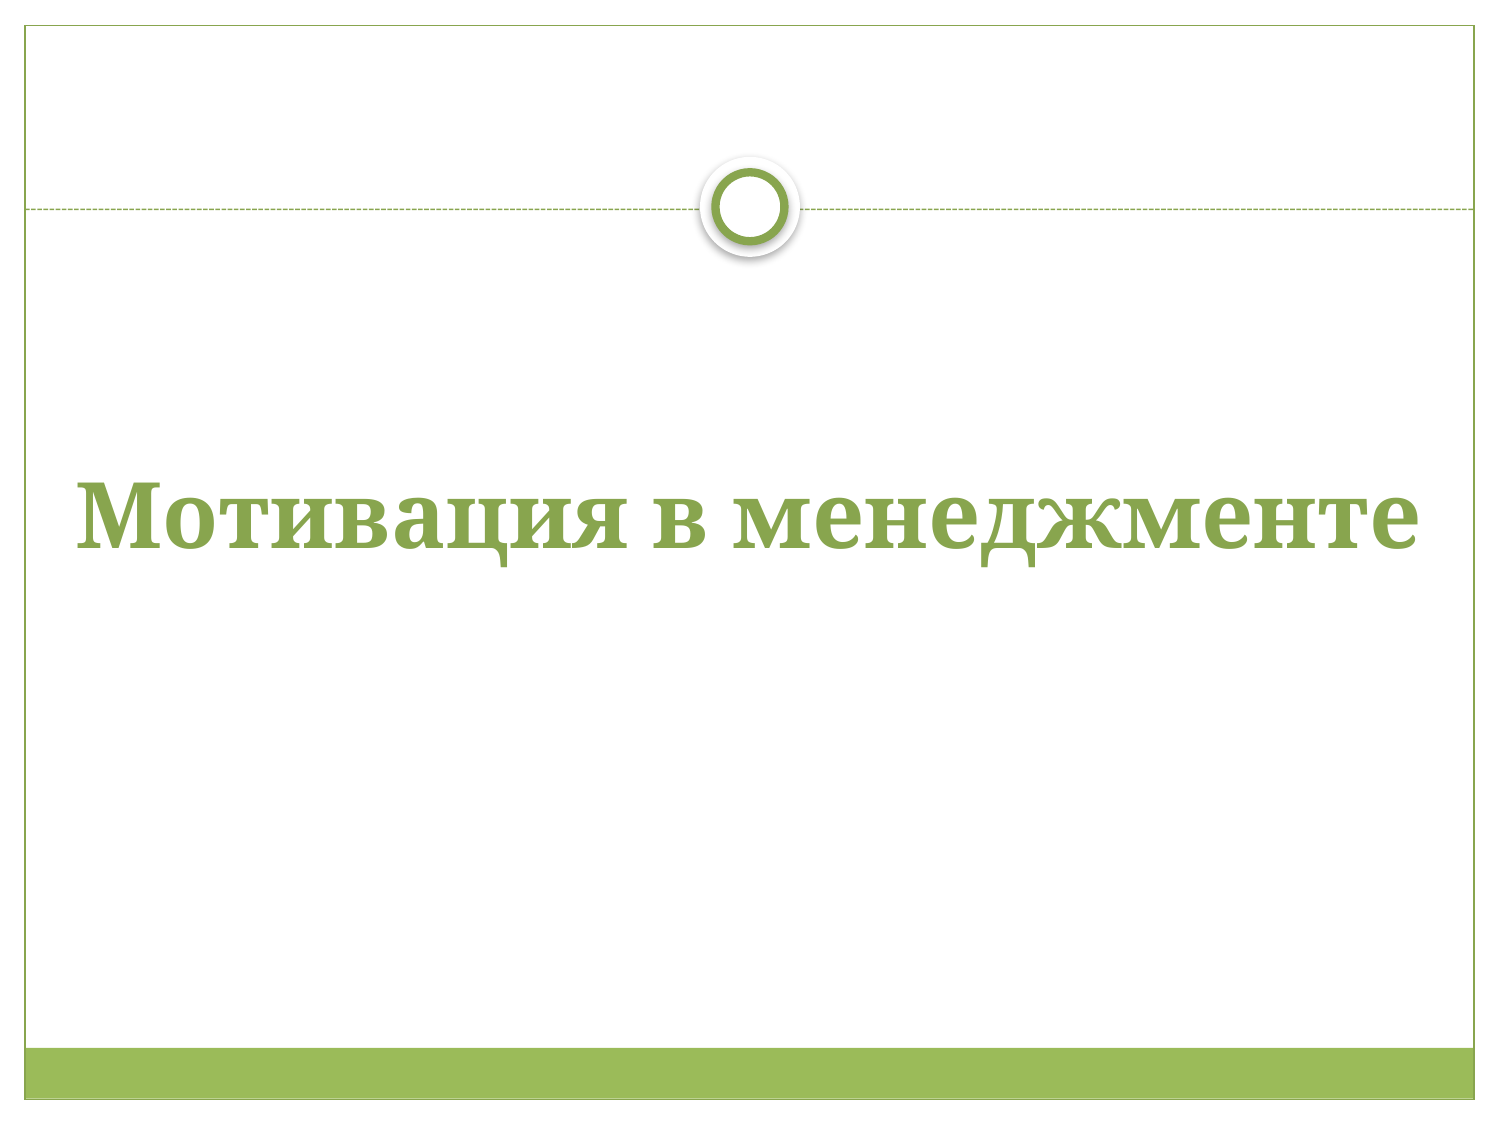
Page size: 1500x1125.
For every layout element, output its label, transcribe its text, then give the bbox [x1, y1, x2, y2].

title Мотивация в менеджменте [49, 37, 1450, 575]
